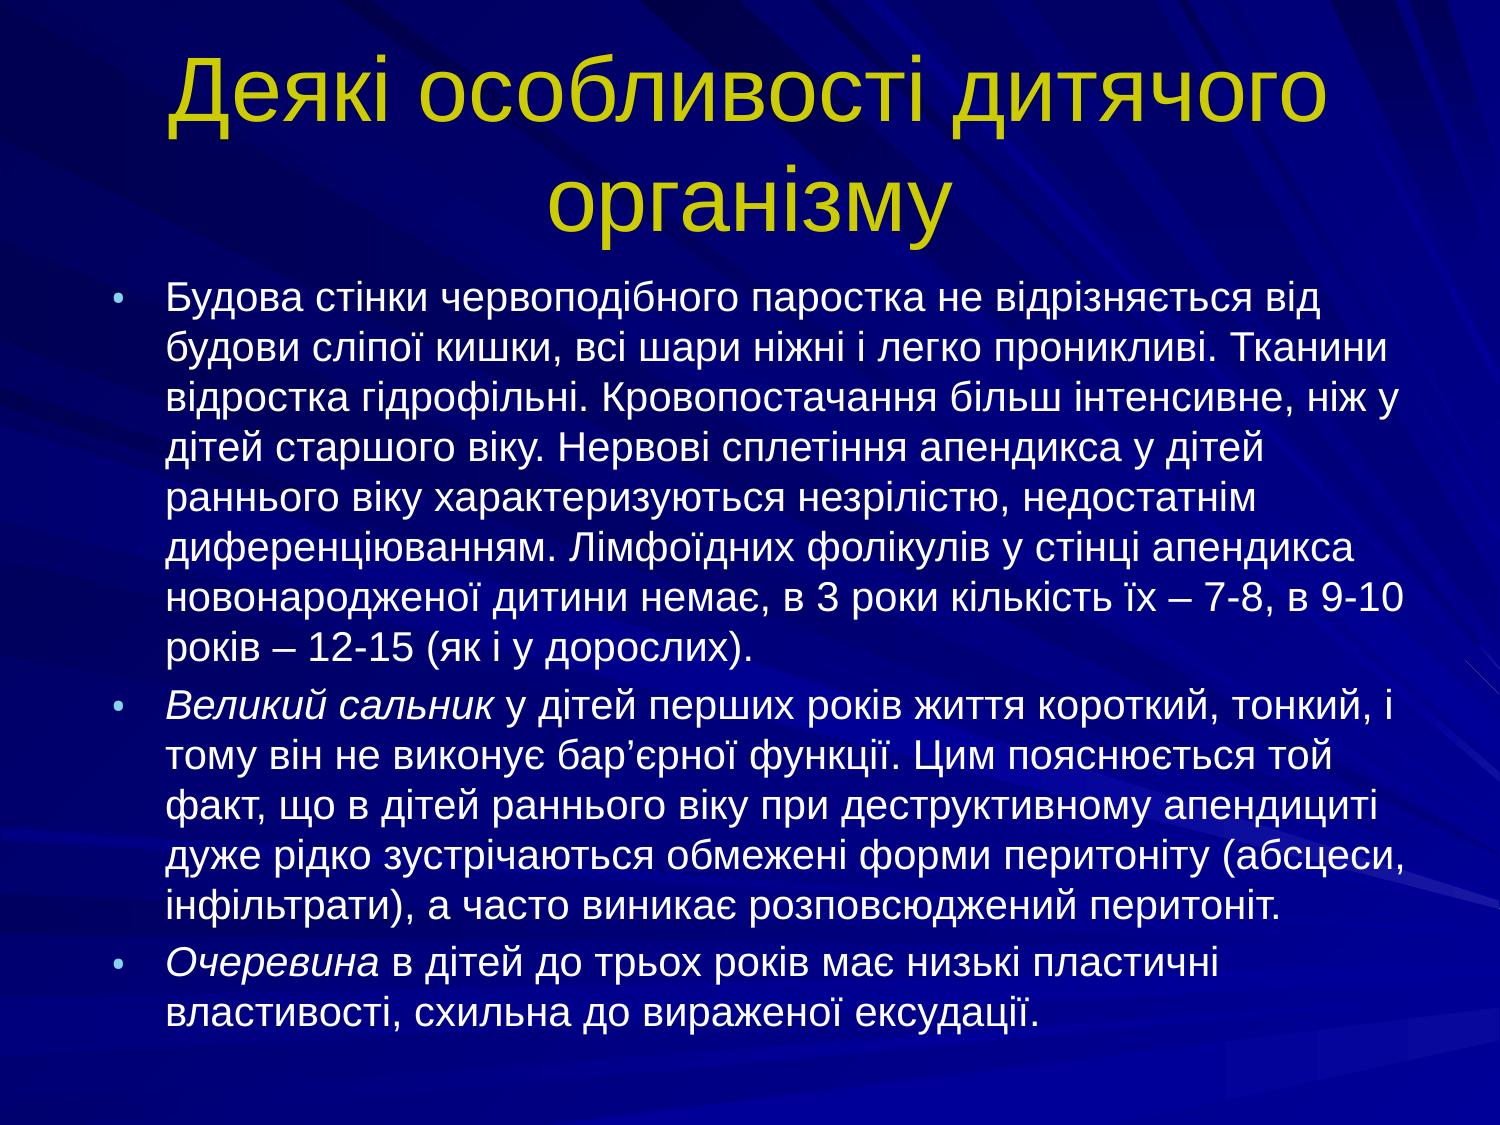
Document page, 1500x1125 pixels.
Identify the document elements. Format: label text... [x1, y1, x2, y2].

list Будова стінки червоподібного паростка не відрізняється від будови сліпої кишки, всі шари ніжні і легко проникливі. Тканини відростка гідрофільні. Кровопостачання більш інтенсивне, ніж у дітей старшого віку. Нервові сплетіння апендикса у дітей раннього віку характеризуються незрілістю, недостатнім диференціюванням. Лімфоїдних фолікулів у стінці апендикса новонародженої дитини немає, в 3 роки кількість їх – 7-8, в 9-10 років – 12-15 (як і у дорослих). Великий сальник у дітей перших років життя короткий, тонкий, і тому він не виконує бар’єрної функції. Цим пояснюється той факт, що в дітей раннього віку при деструктивному апендициті дуже рідко зустрічаються обмежені форми перитоніту (абсцеси, інфільтрати), а часто виникає розповсюджений перитоніт. Очеревина в дітей до трьох років має низькі пластичні властивості, схильна до вираженої ексудації. [75, 262, 1425, 1006]
title Деякі особливості дитячого організму [75, 45, 1425, 234]
